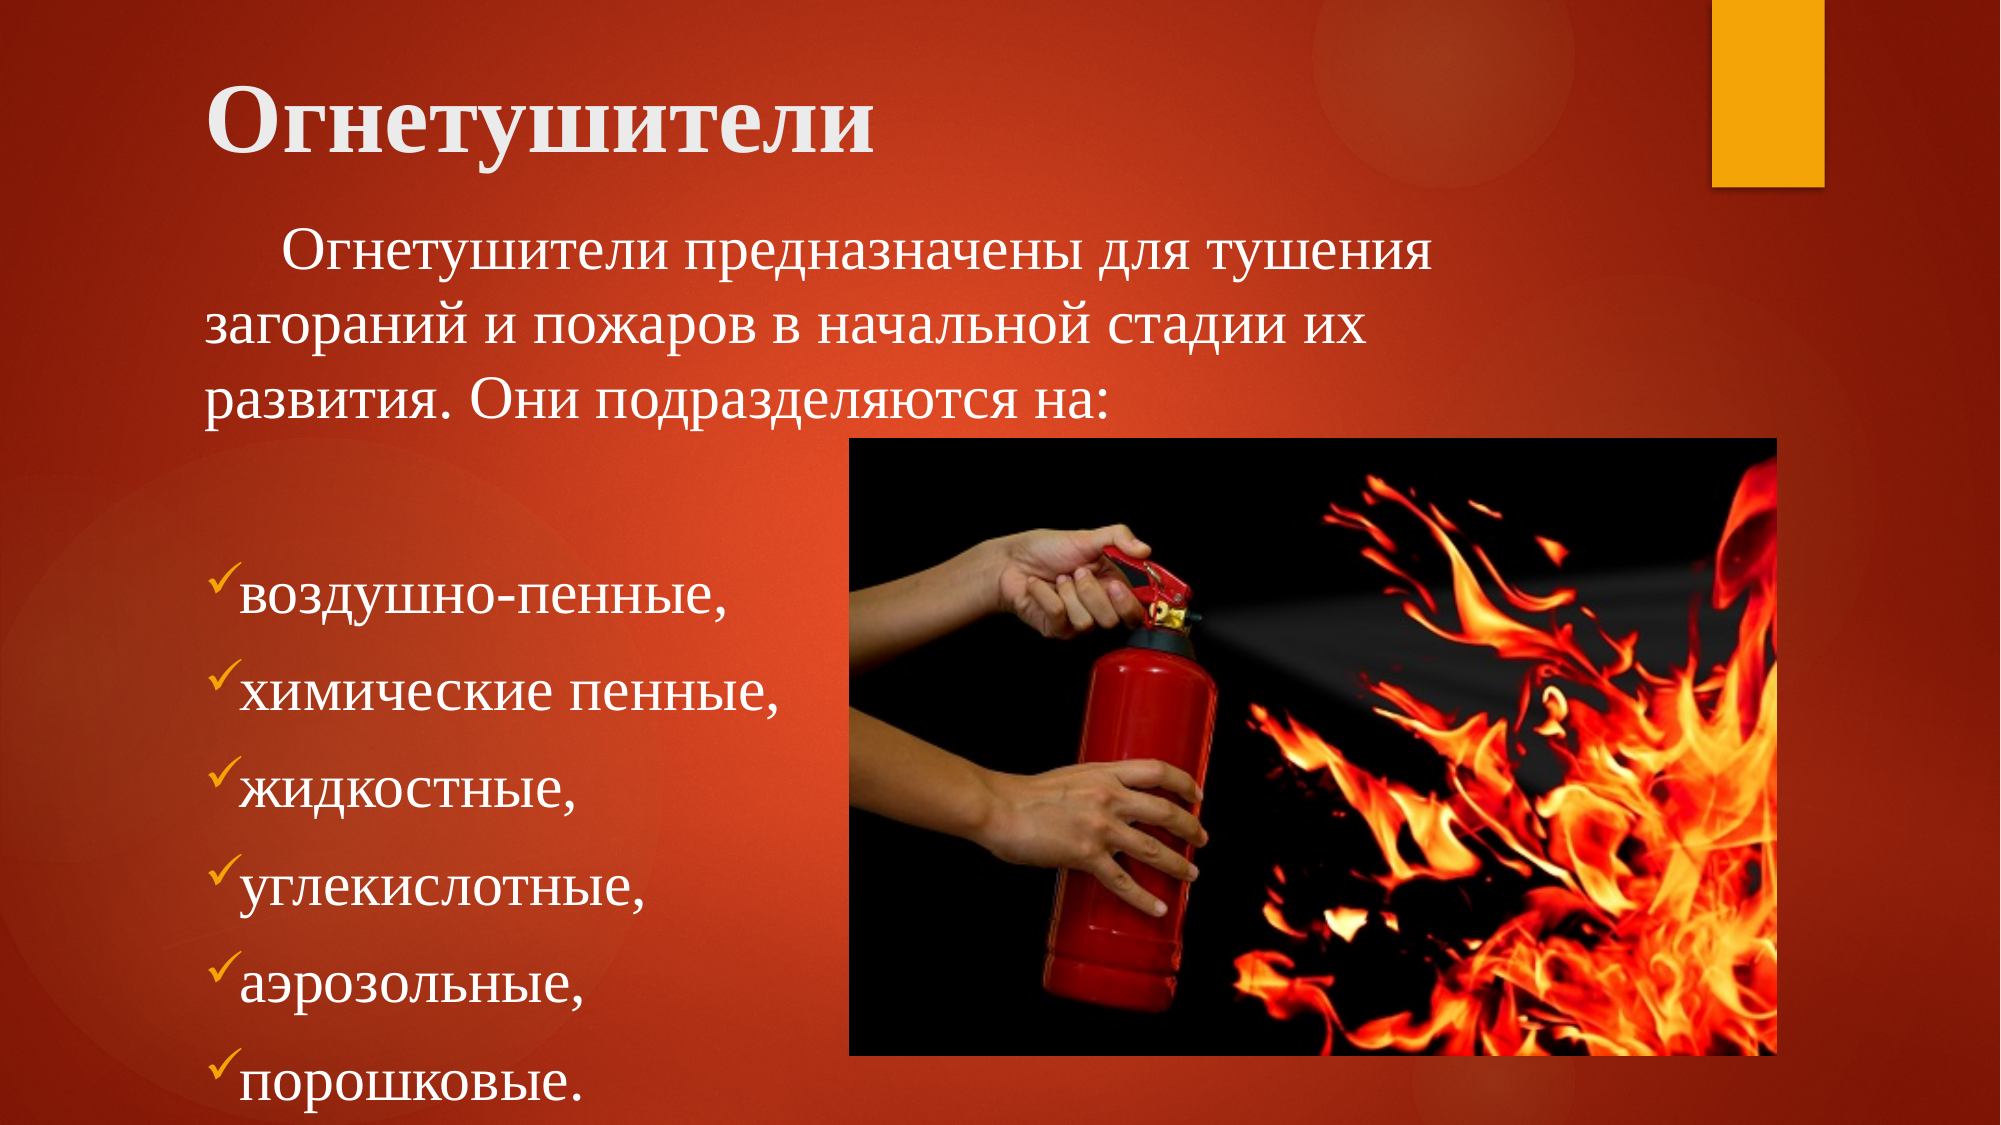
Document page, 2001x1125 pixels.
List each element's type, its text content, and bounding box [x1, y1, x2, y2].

title Огнетушители [189, 44, 1638, 200]
picture [848, 437, 1777, 1056]
list Огнетушители предназначены для тушения загораний и пожаров в начальной стадии их развития. Они подразделяются на: воздушно-пенные, химические пенные, жидкостные, углекислотные, аэрозольные, порошковые. [189, 200, 1638, 1125]
